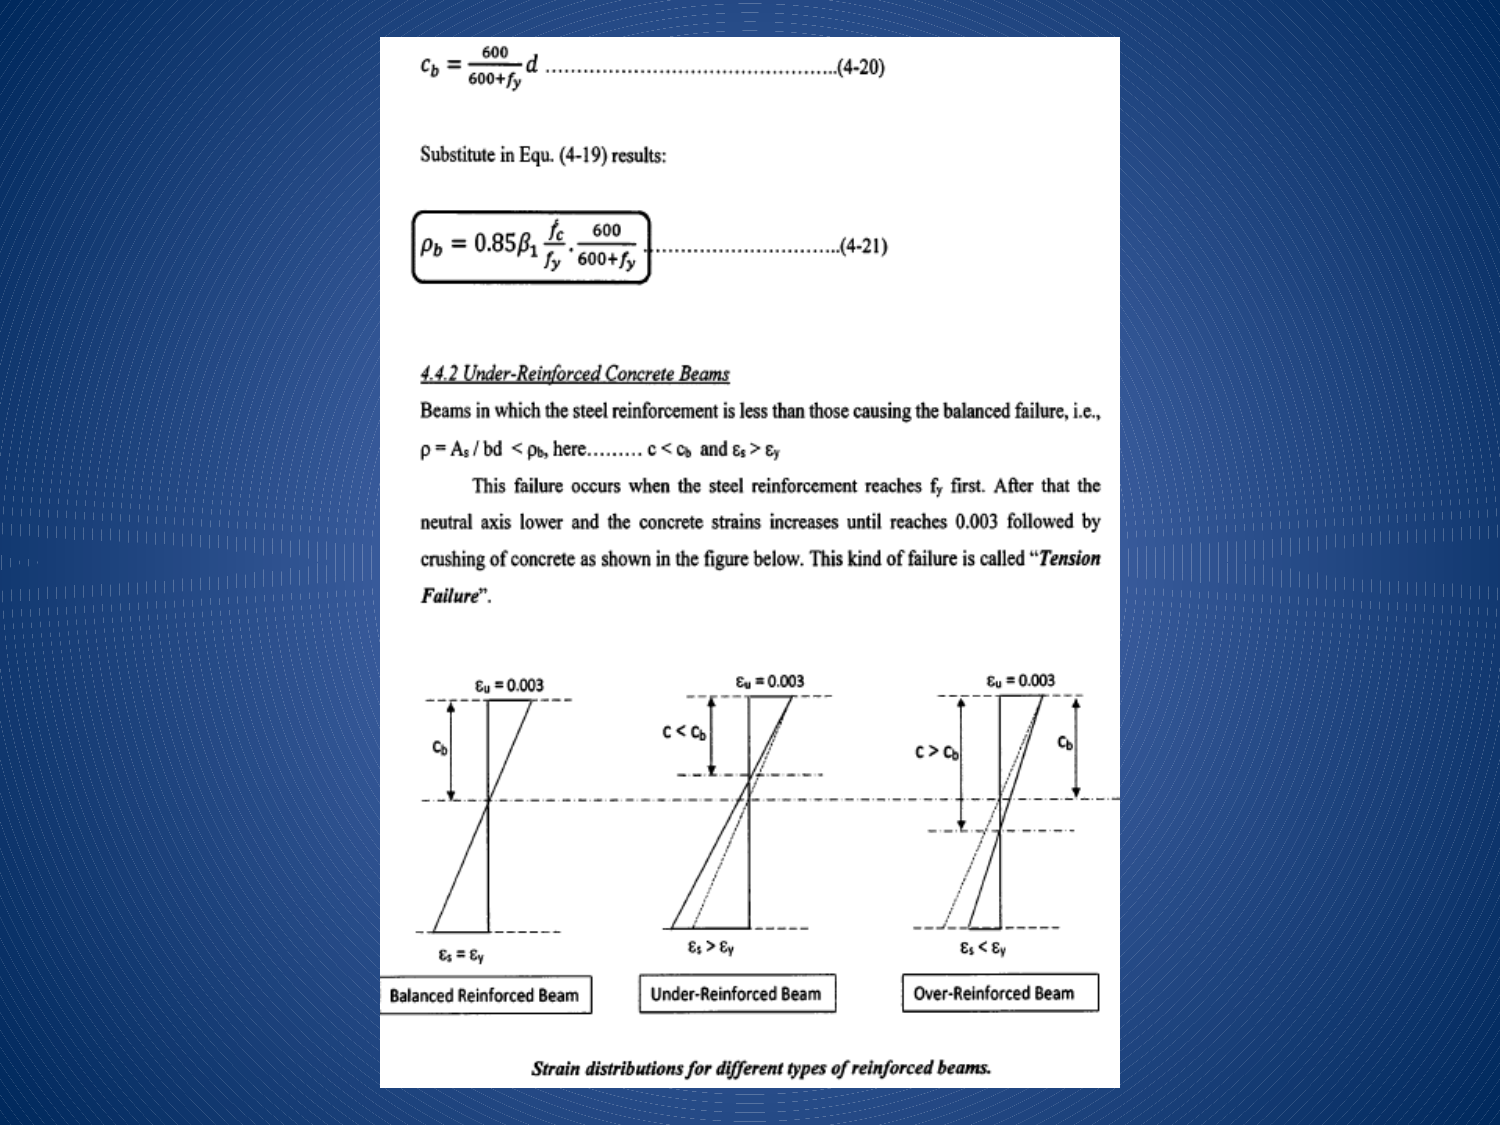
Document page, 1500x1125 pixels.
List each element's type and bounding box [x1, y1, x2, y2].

picture [380, 37, 1120, 1088]
